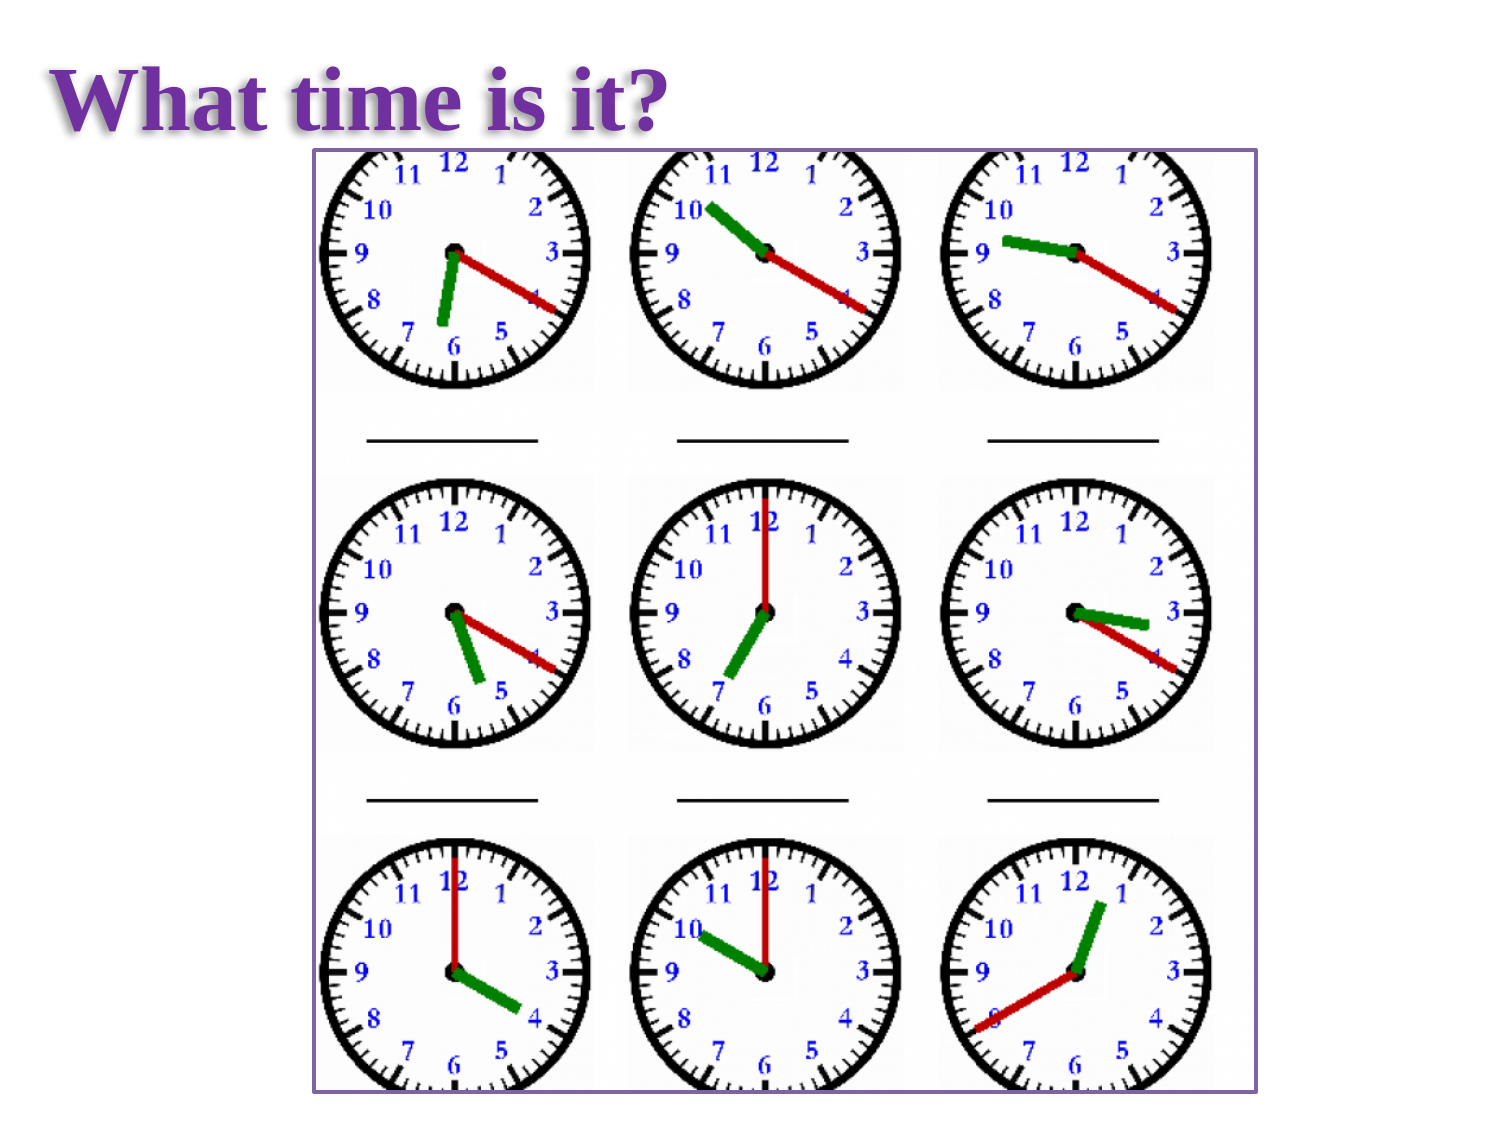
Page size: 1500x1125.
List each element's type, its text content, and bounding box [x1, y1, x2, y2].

title What time is it? [0, 0, 722, 188]
picture [316, 152, 1255, 1091]
